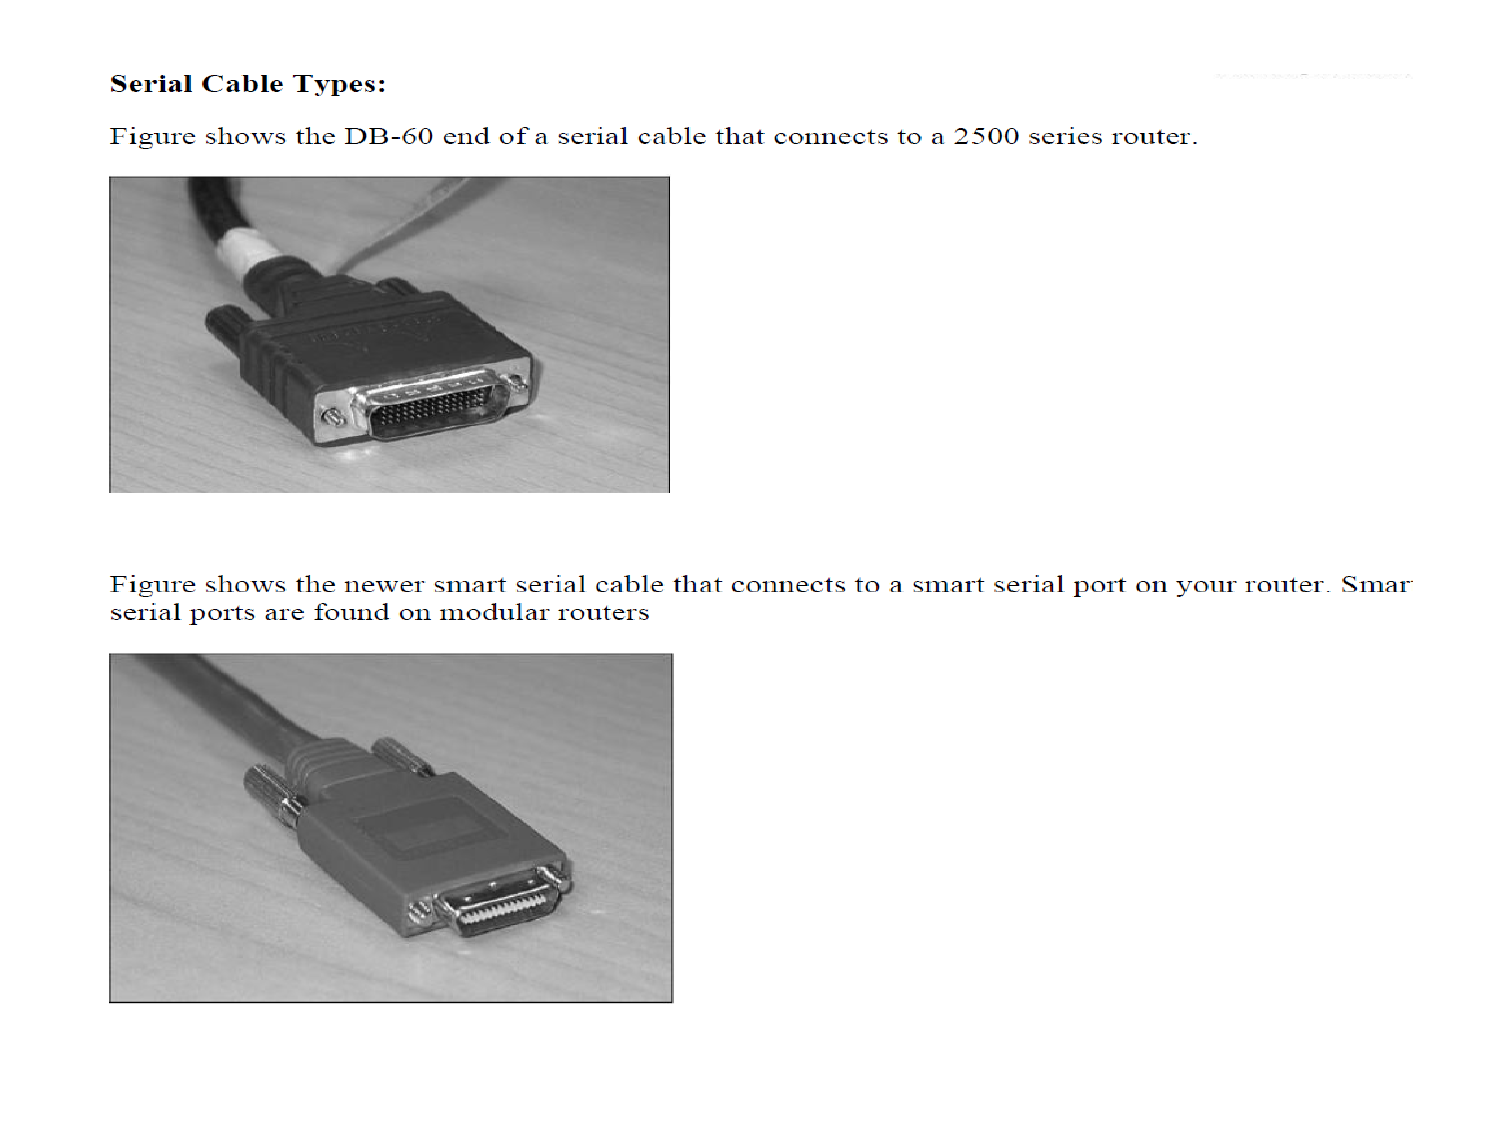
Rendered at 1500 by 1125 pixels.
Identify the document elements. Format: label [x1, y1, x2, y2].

list [99, 74, 1413, 1006]
